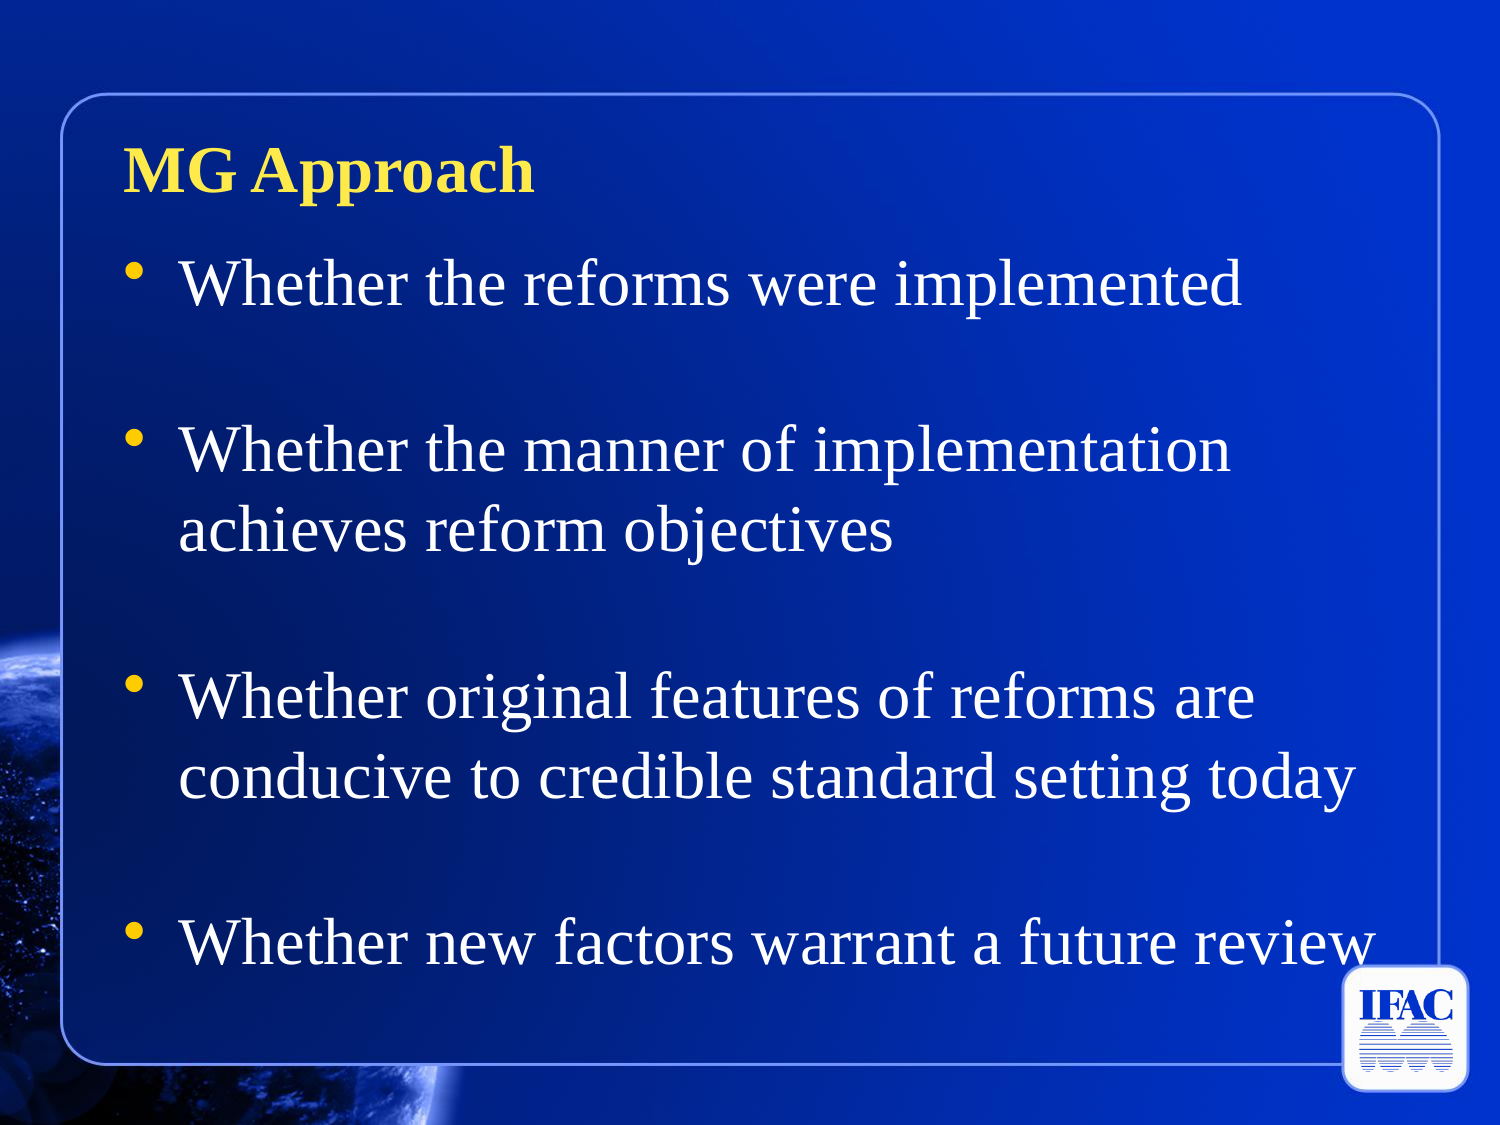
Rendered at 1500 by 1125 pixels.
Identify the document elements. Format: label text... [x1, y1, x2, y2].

list MG Approach [107, 118, 1411, 215]
list Whether the reforms were implemented Whether the manner of implementation achieves reform objectives Whether original features of reforms are conducive to credible standard setting today Whether new factors warrant a future review [107, 230, 1411, 1048]
picture [0, 0, 1500, 1125]
